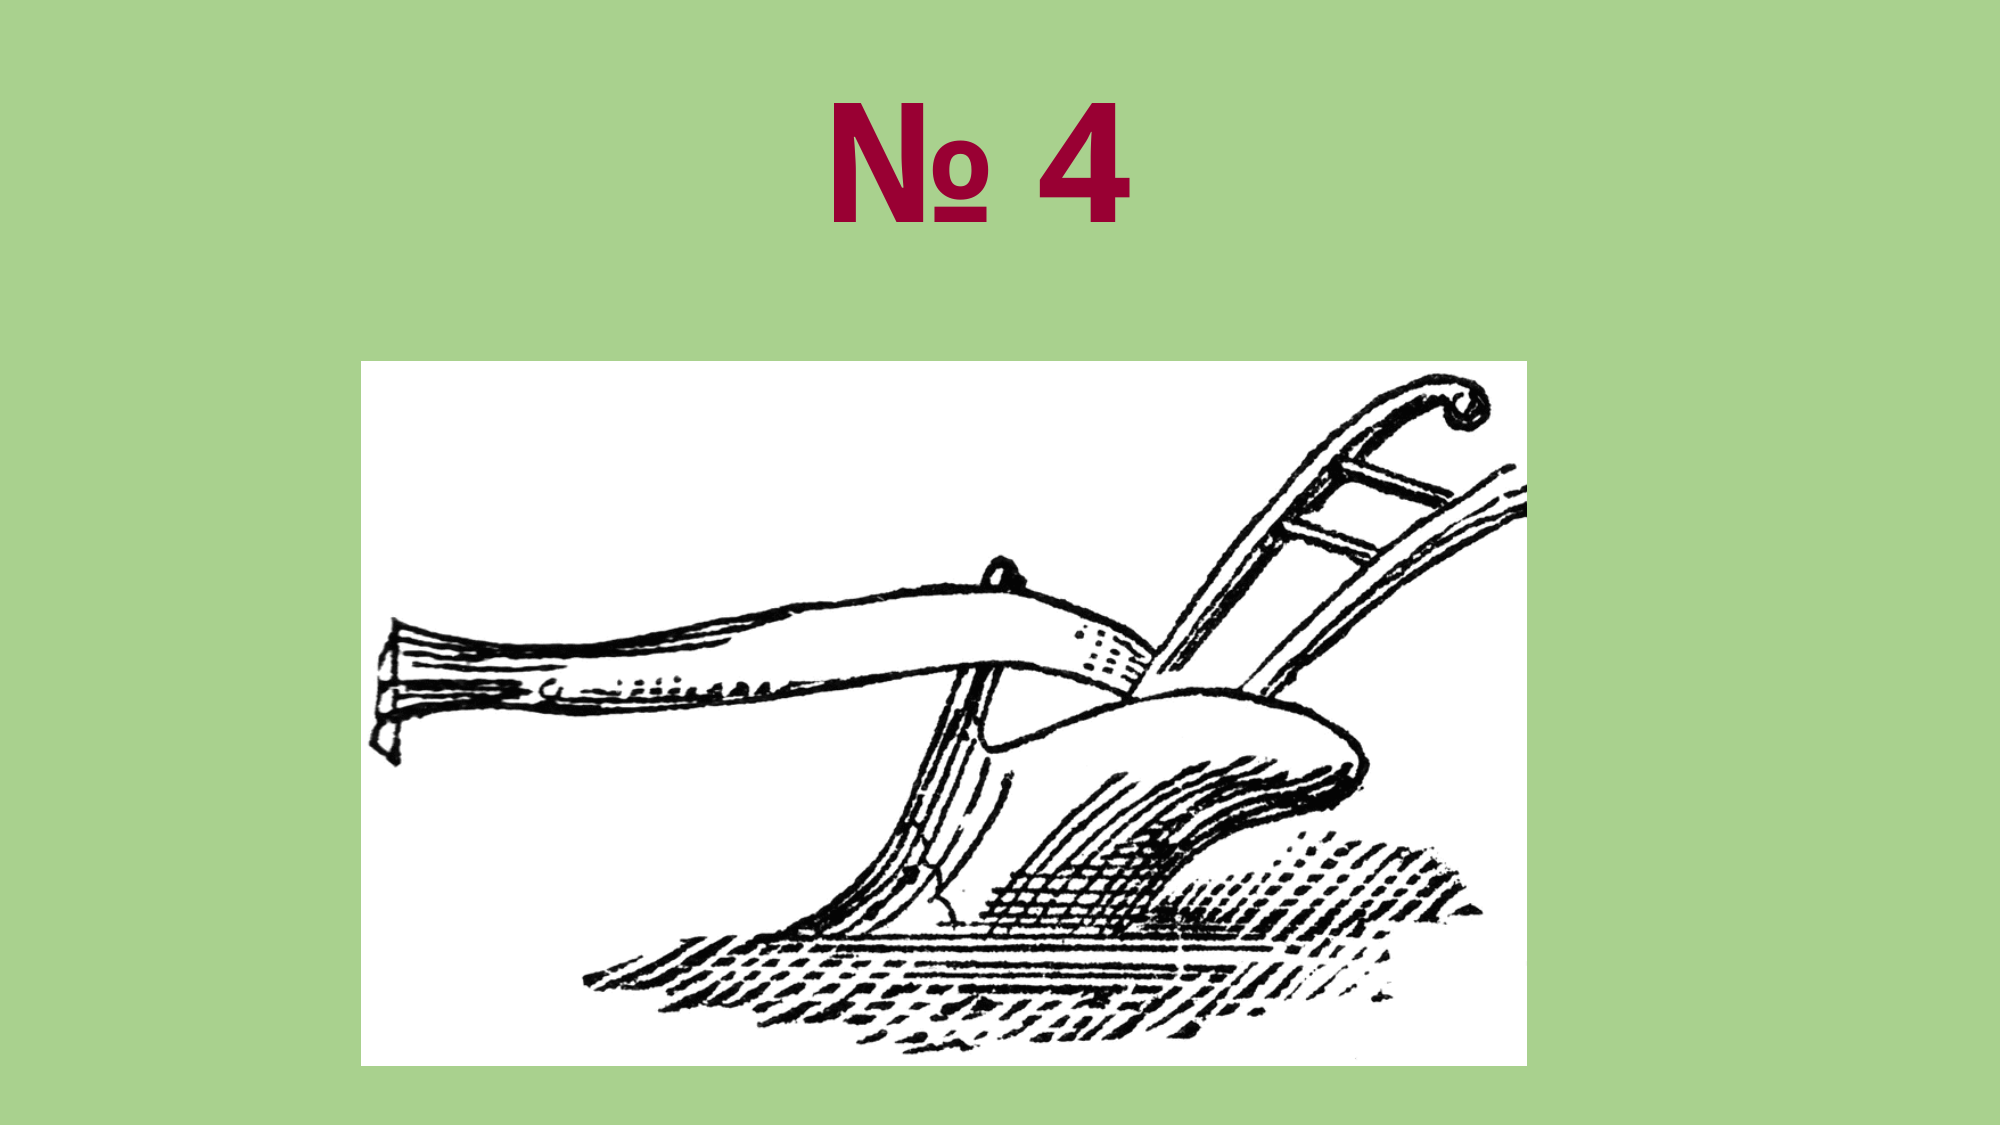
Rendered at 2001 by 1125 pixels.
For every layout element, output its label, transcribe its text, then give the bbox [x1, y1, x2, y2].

title № 4 [137, 59, 1863, 278]
picture [361, 361, 1527, 1066]
